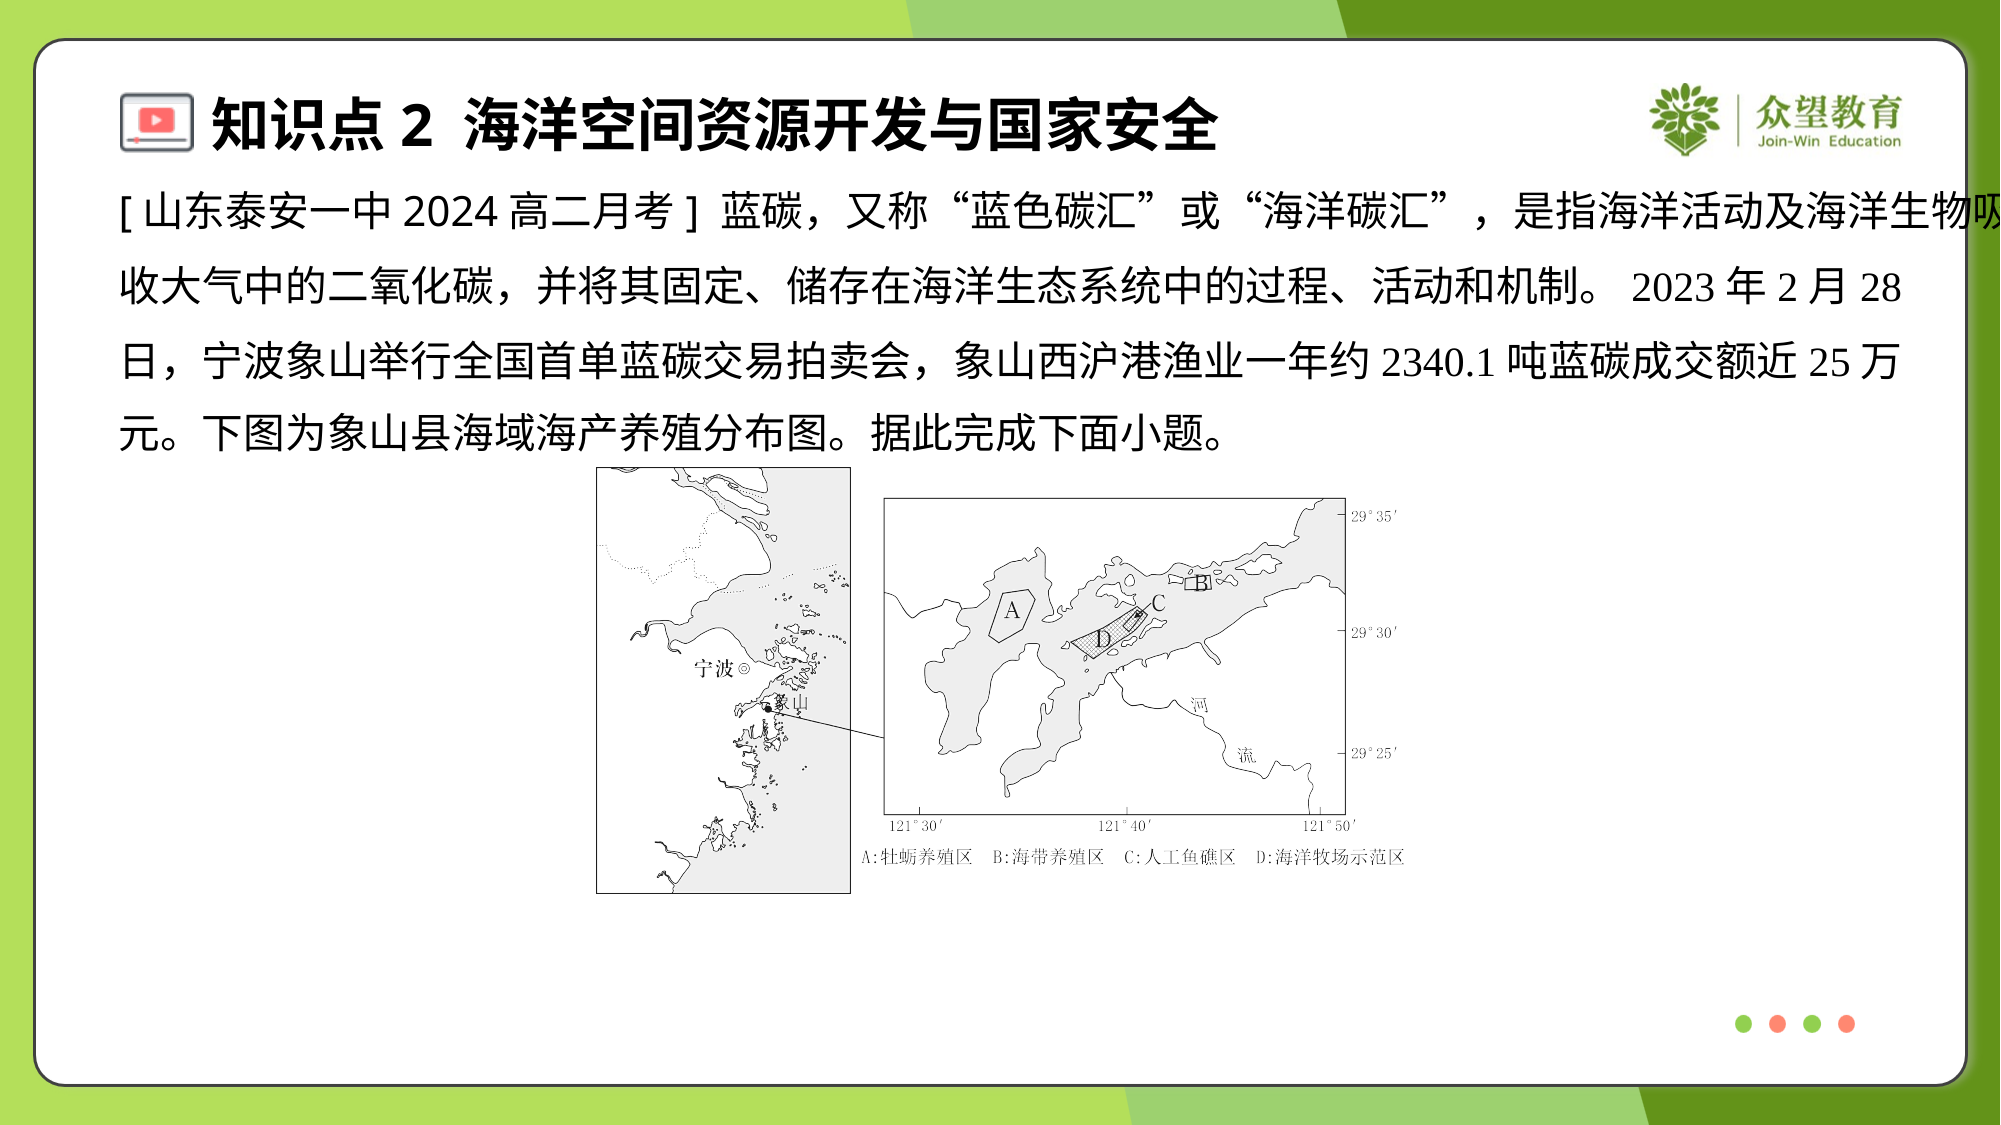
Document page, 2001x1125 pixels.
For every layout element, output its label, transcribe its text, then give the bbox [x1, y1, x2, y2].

picture [0, 0, 2000, 1125]
text_box [山东泰安一中2024高二月考] 蓝碳，又称“蓝色碳汇”或“海洋碳汇”，是指海洋活动及海洋生物吸 收大气中的二氧化碳，并将其固定、储存在海洋生态系统中的过程、活动和机制。2023年2月28 日，宁波象山举行全国首单蓝碳交易拍卖会，象山西沪港渔业一年约2340.1吨蓝碳成交额近25万 元。下图为象山县海域海产养殖分布图。据此完成下面小题。#1 [118, 159, 1883, 447]
